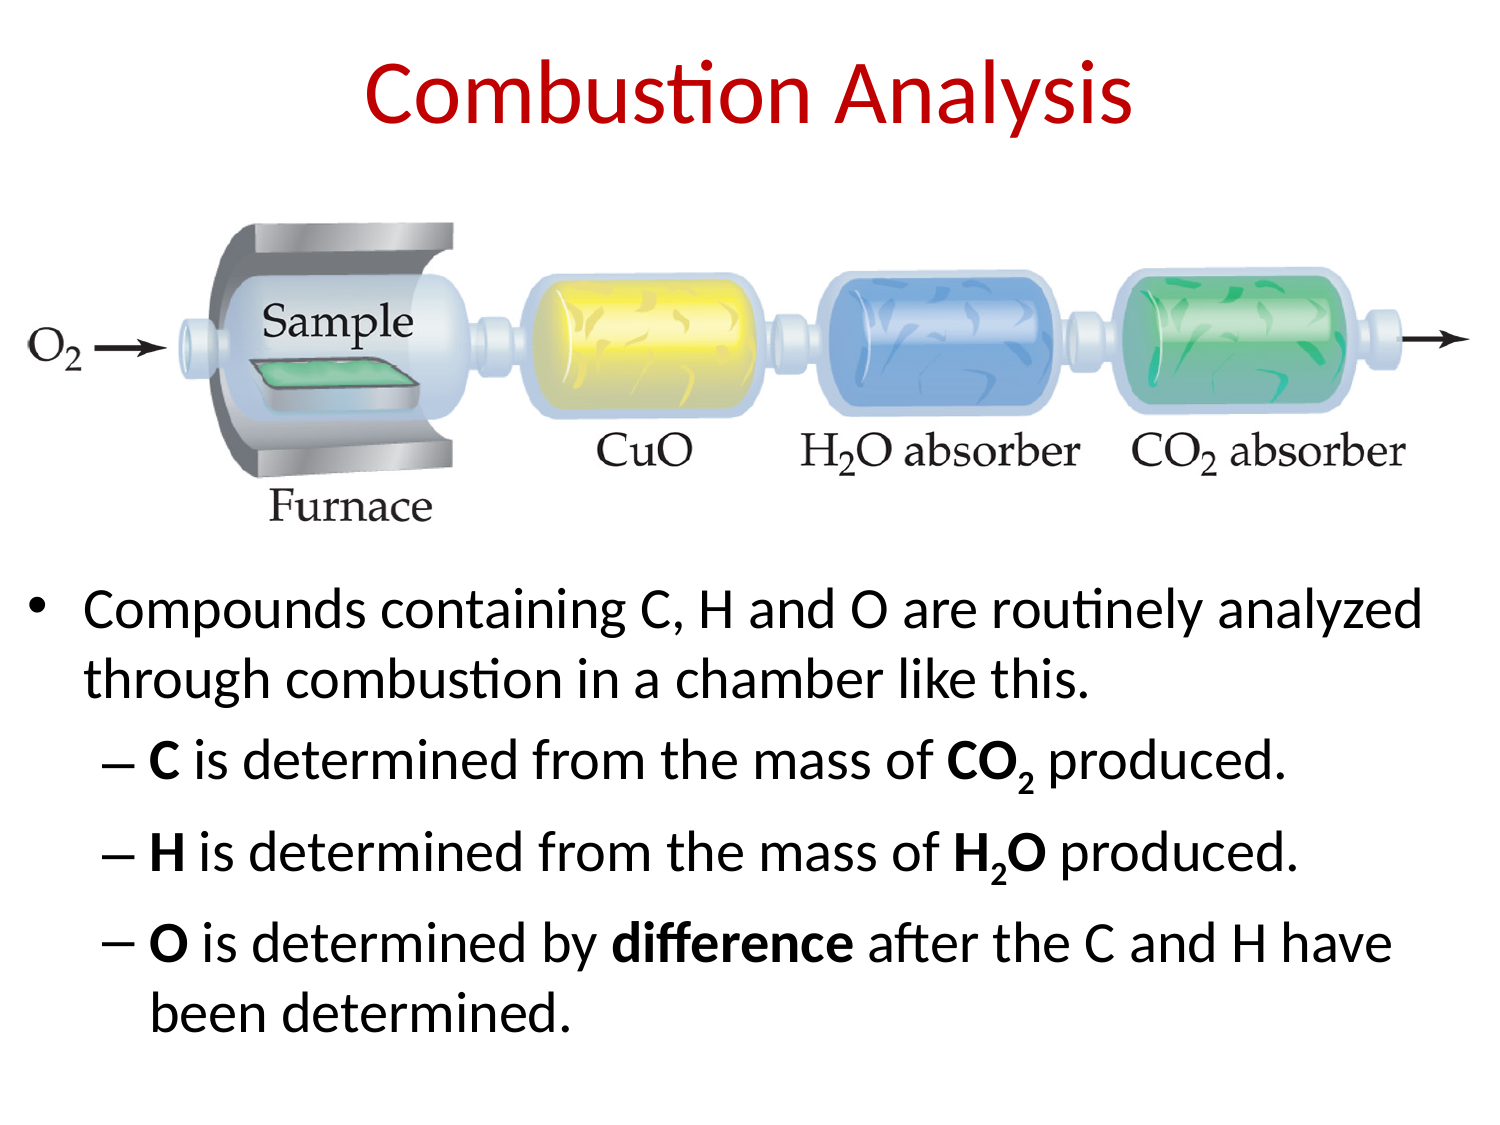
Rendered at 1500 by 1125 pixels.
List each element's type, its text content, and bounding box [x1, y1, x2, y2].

picture [16, 212, 1480, 526]
text_box Compounds containing C, H and O are routinely analyzed through combustion in a chamber like this. C is determined from the mass of CO2 produced. H is determined from the mass of H2O produced. O is determined by difference after the C and H have been determined. [12, 562, 1488, 1013]
text_box Combustion Analysis [0, 24, 1500, 213]
